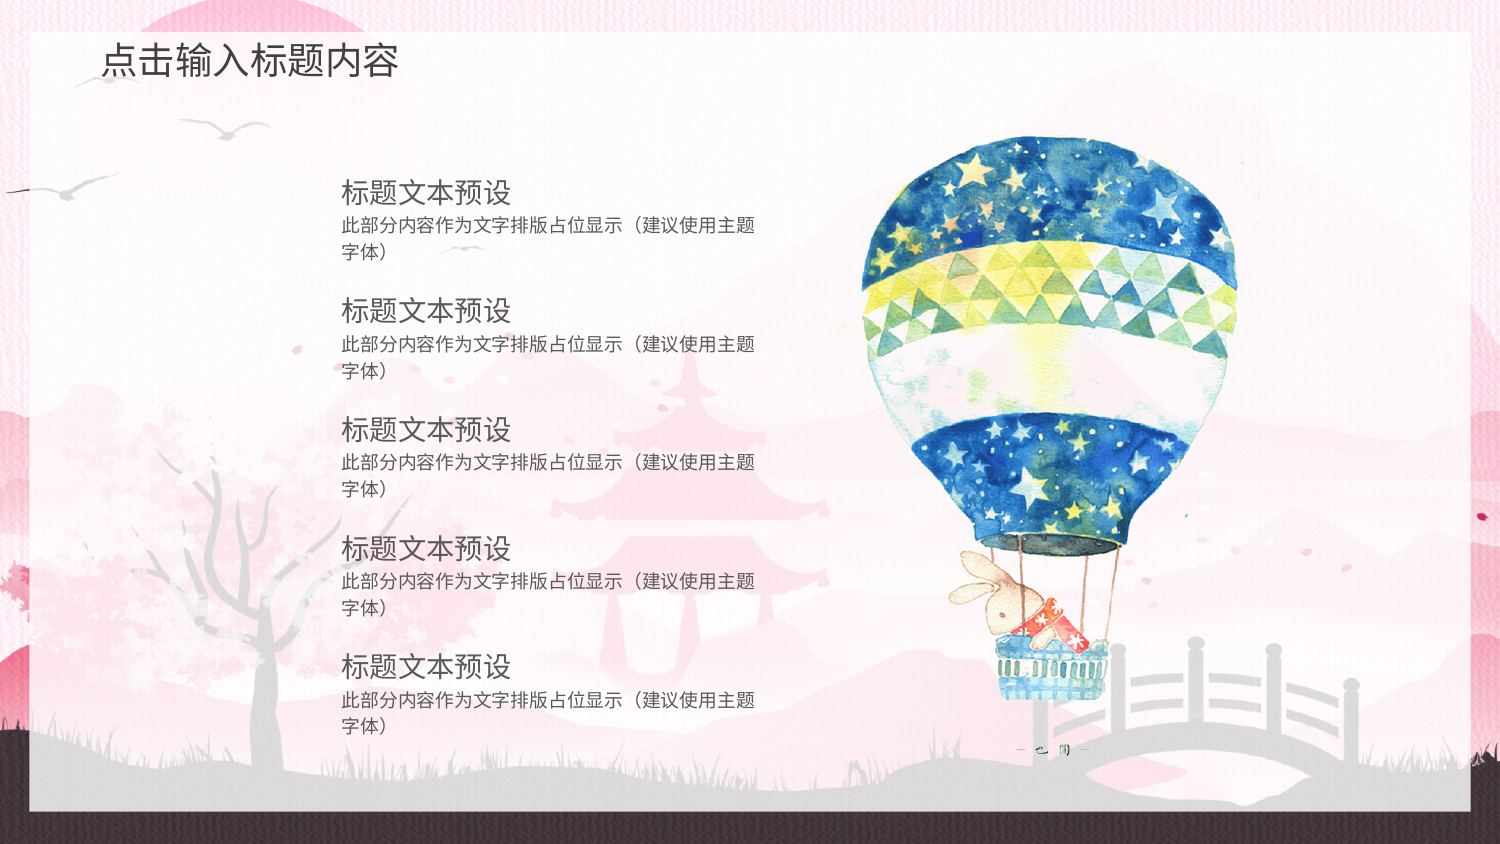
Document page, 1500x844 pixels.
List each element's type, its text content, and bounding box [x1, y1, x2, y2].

picture [0, 0, 1500, 844]
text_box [282, 293, 815, 383]
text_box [282, 649, 815, 739]
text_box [282, 530, 815, 620]
text_box 点击输入标题内容 [100, 28, 450, 91]
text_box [282, 174, 815, 264]
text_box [282, 411, 815, 501]
